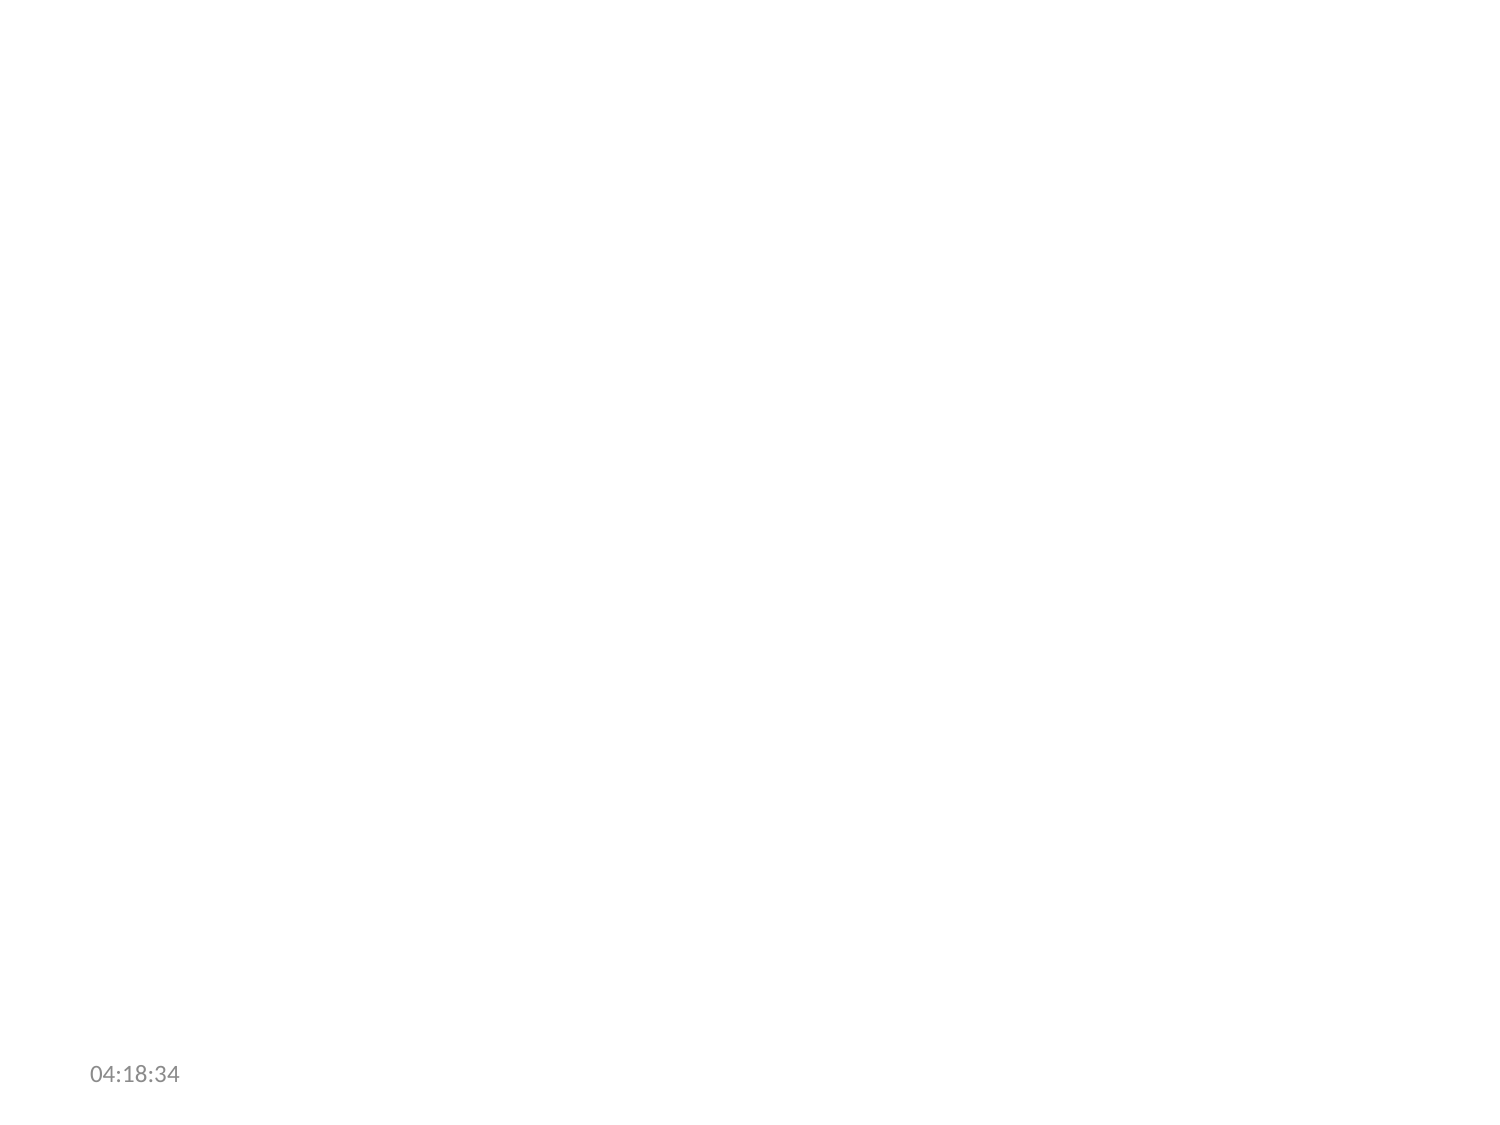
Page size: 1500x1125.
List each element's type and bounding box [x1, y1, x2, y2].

slide_number [75, 1042, 425, 1103]
